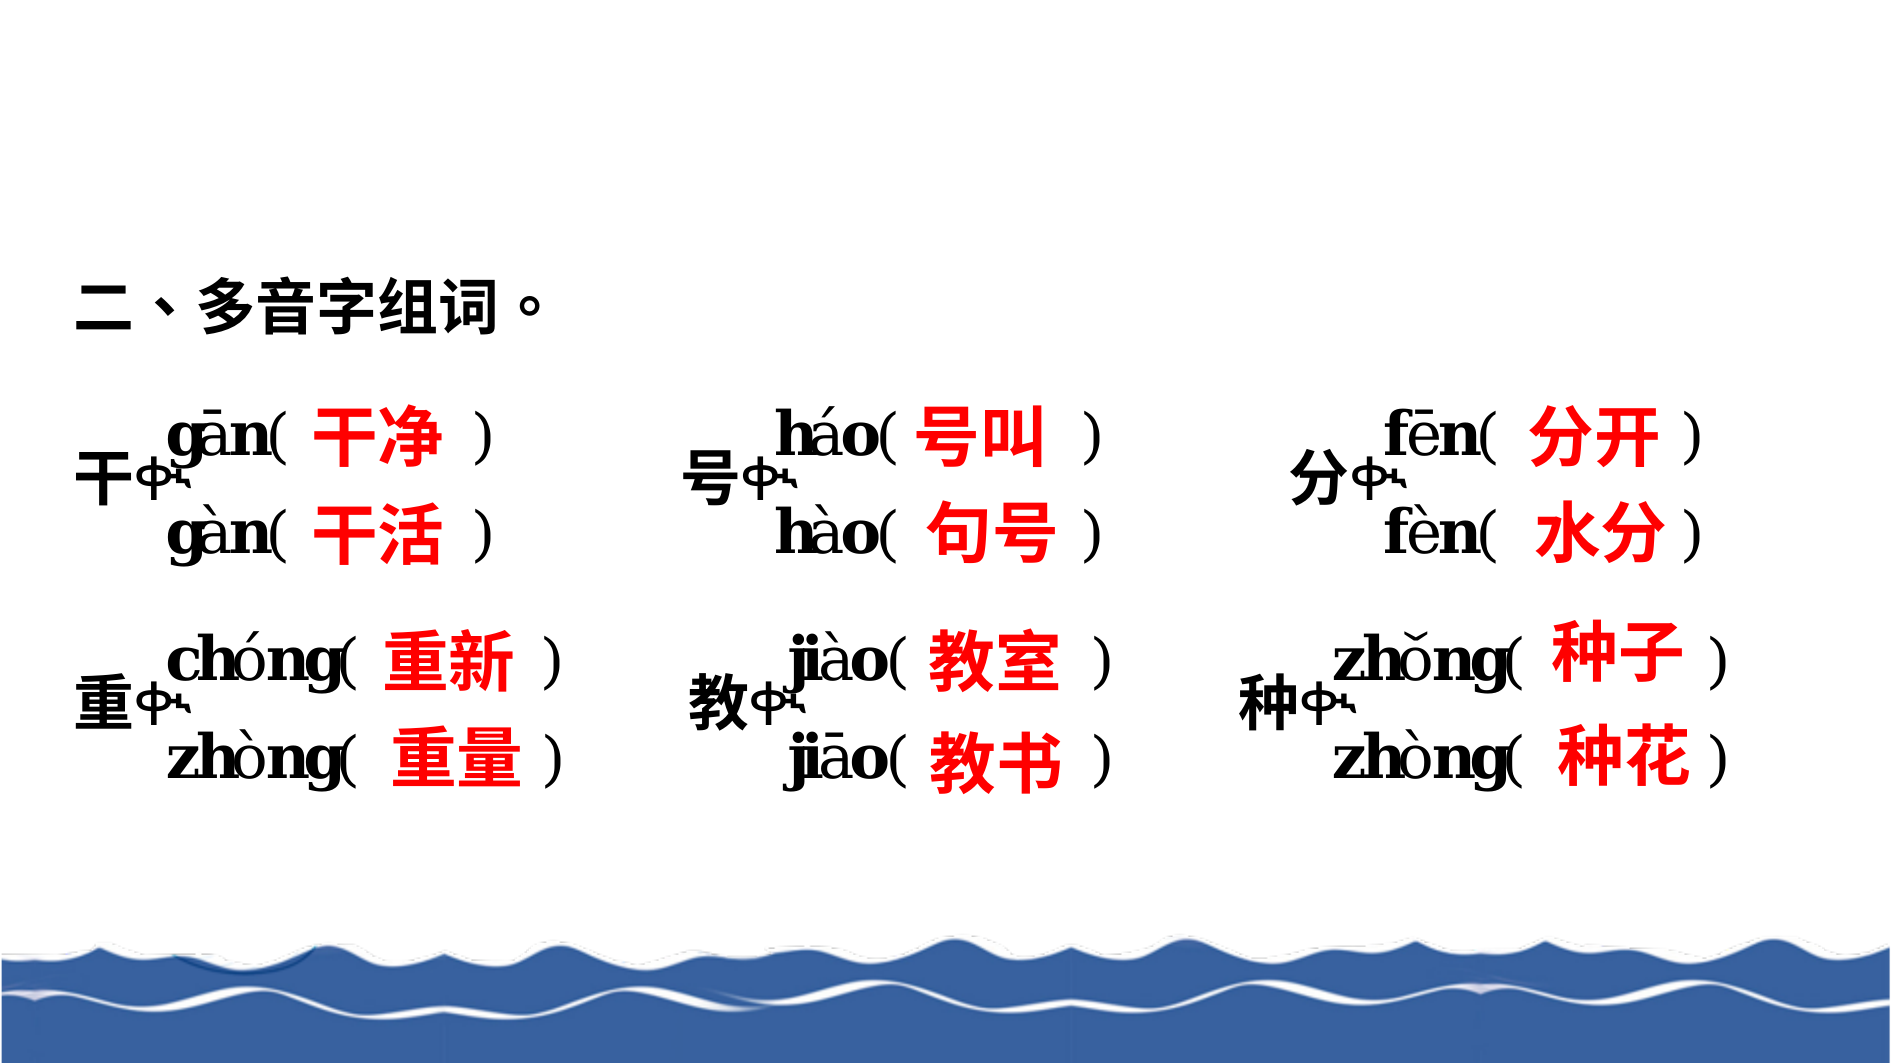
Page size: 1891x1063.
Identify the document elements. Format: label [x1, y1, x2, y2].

text_box [72, 267, 1819, 837]
picture [1, 886, 1891, 1063]
